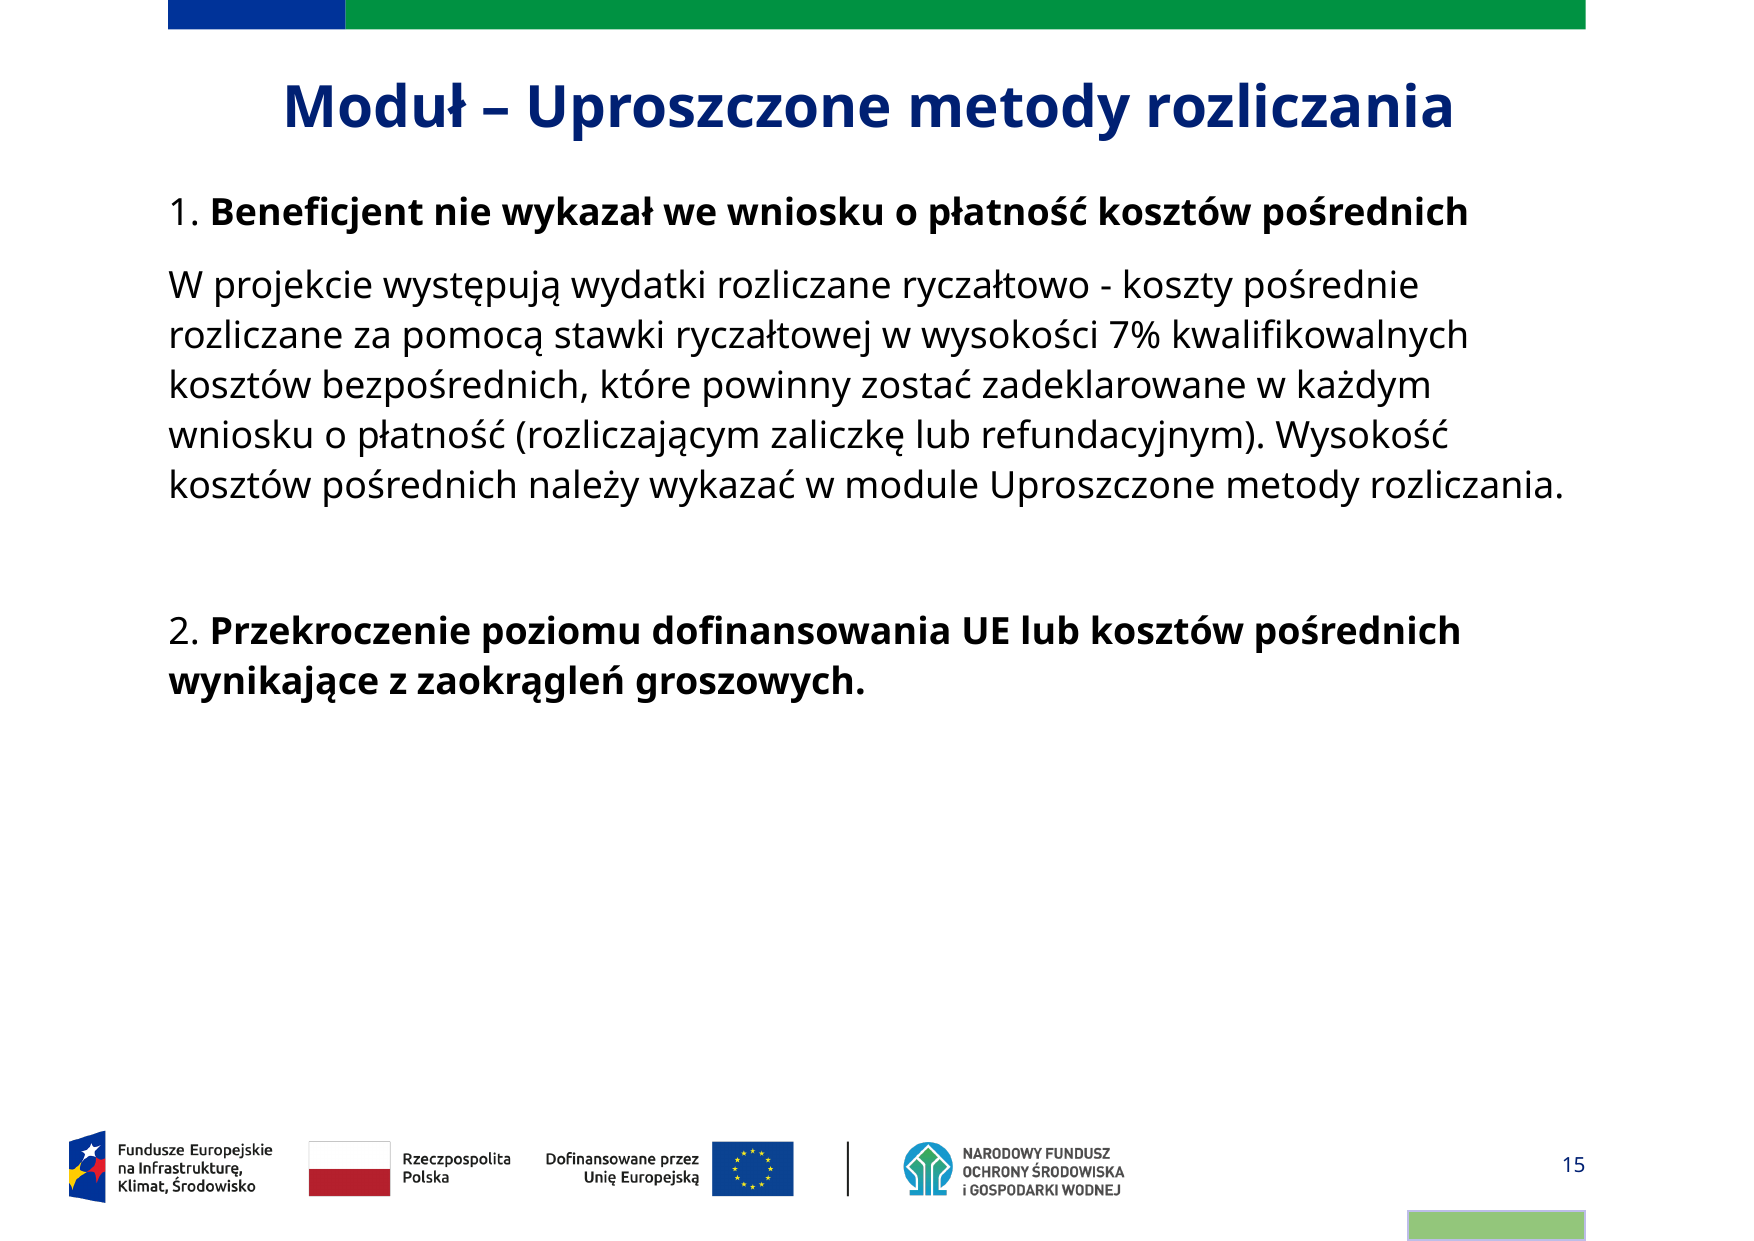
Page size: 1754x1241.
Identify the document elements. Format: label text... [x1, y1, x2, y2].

title Moduł – Uproszczone metody rozliczania [168, 64, 1586, 183]
picture [49, 1112, 1143, 1221]
list 1. Beneficjent nie wykazał we wniosku o płatność kosztów pośrednich W projekcie występują wydatki rozliczane ryczałtowo - koszty pośrednie rozliczane za pomocą stawki ryczałtowej w wysokości 7% kwalifikowalnych kosztów bezpośrednich, które powinny zostać zadeklarowane w każdym wniosku o płatność (rozliczającym zaliczkę lub refundacyjnym). Wysokość kosztów pośrednich należy wykazać w module Uproszczone metody rozliczania. 2. Przekroczenie poziomu dofinansowania UE lub kosztów pośrednich wynikające z zaokrągleń groszowych. [168, 183, 1586, 1093]
slide_number 15 [1408, 1151, 1586, 1181]
